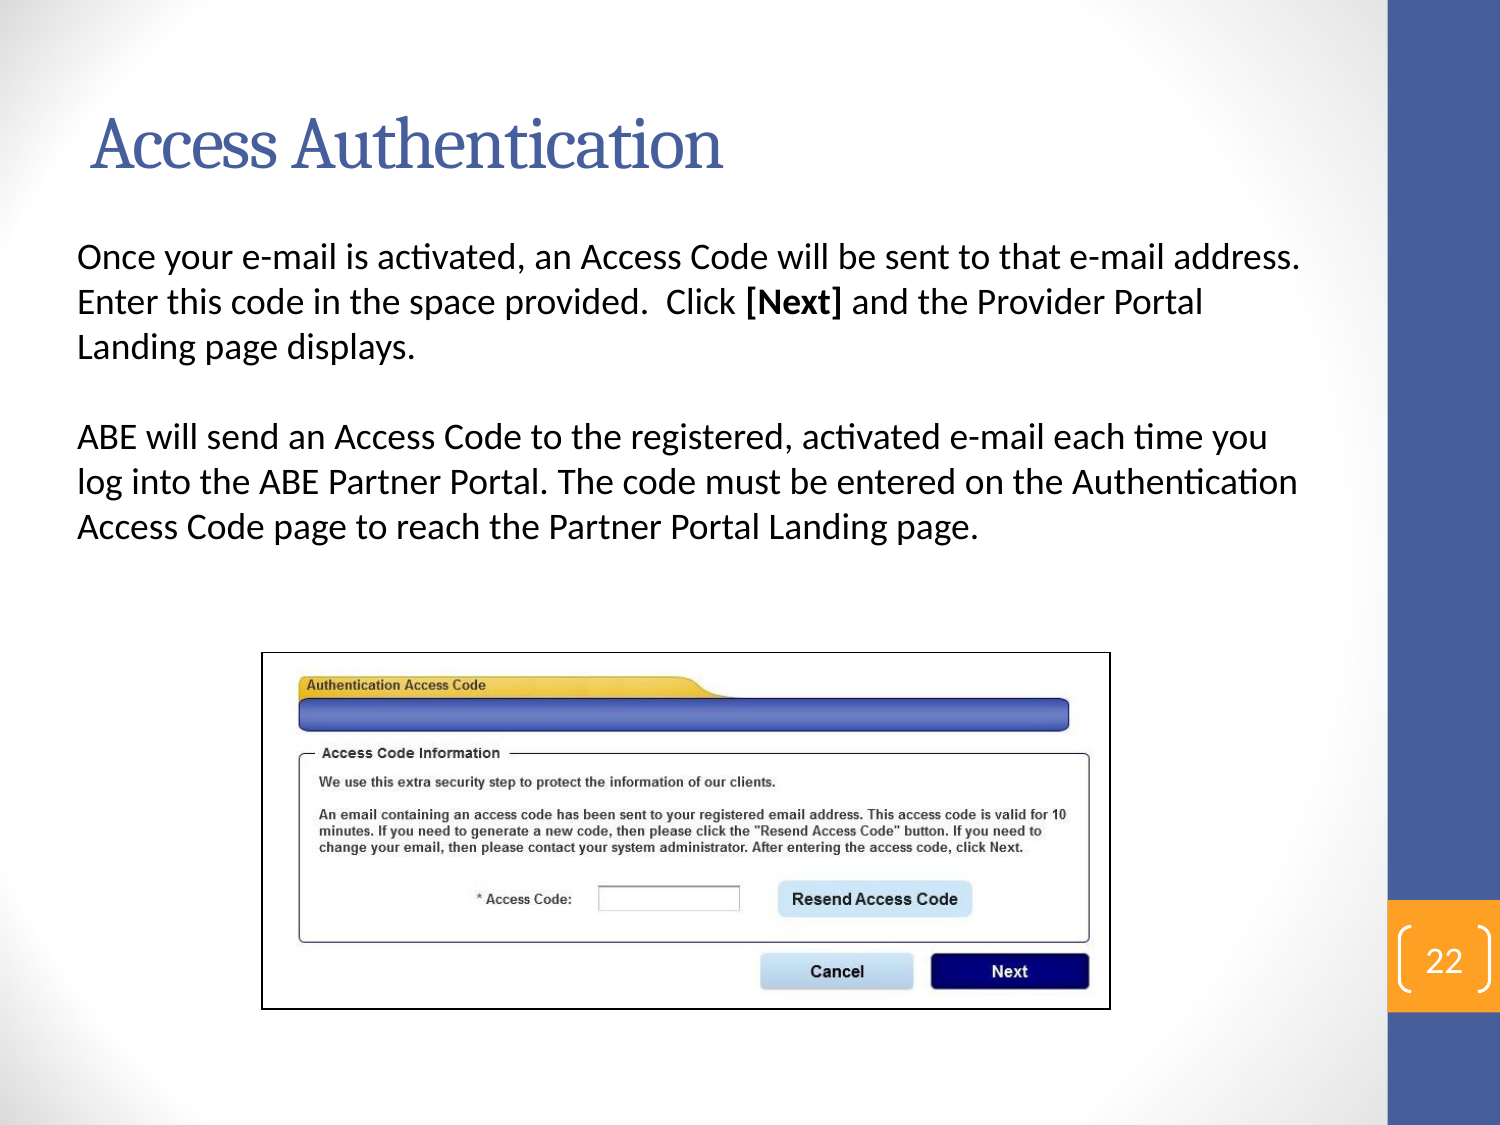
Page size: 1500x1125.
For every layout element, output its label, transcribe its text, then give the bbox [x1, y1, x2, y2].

picture [0, 0, 1387, 1125]
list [259, 649, 1400, 1012]
title Access Authentication [75, 45, 1325, 224]
slide_number 22 [1412, 924, 1492, 994]
text_box Once your e-mail is activated, an Access Code will be sent to that e-mail address. Enter this code in the space provided. Click [Next] and the Provider Portal Landing page displays. ABE will send an Access Code to the registered, activated e-mail each time you log into the ABE Partner Portal. The code must be entered on the Authentication Access Code page to reach the Partner Portal Landing page. [62, 224, 1338, 555]
